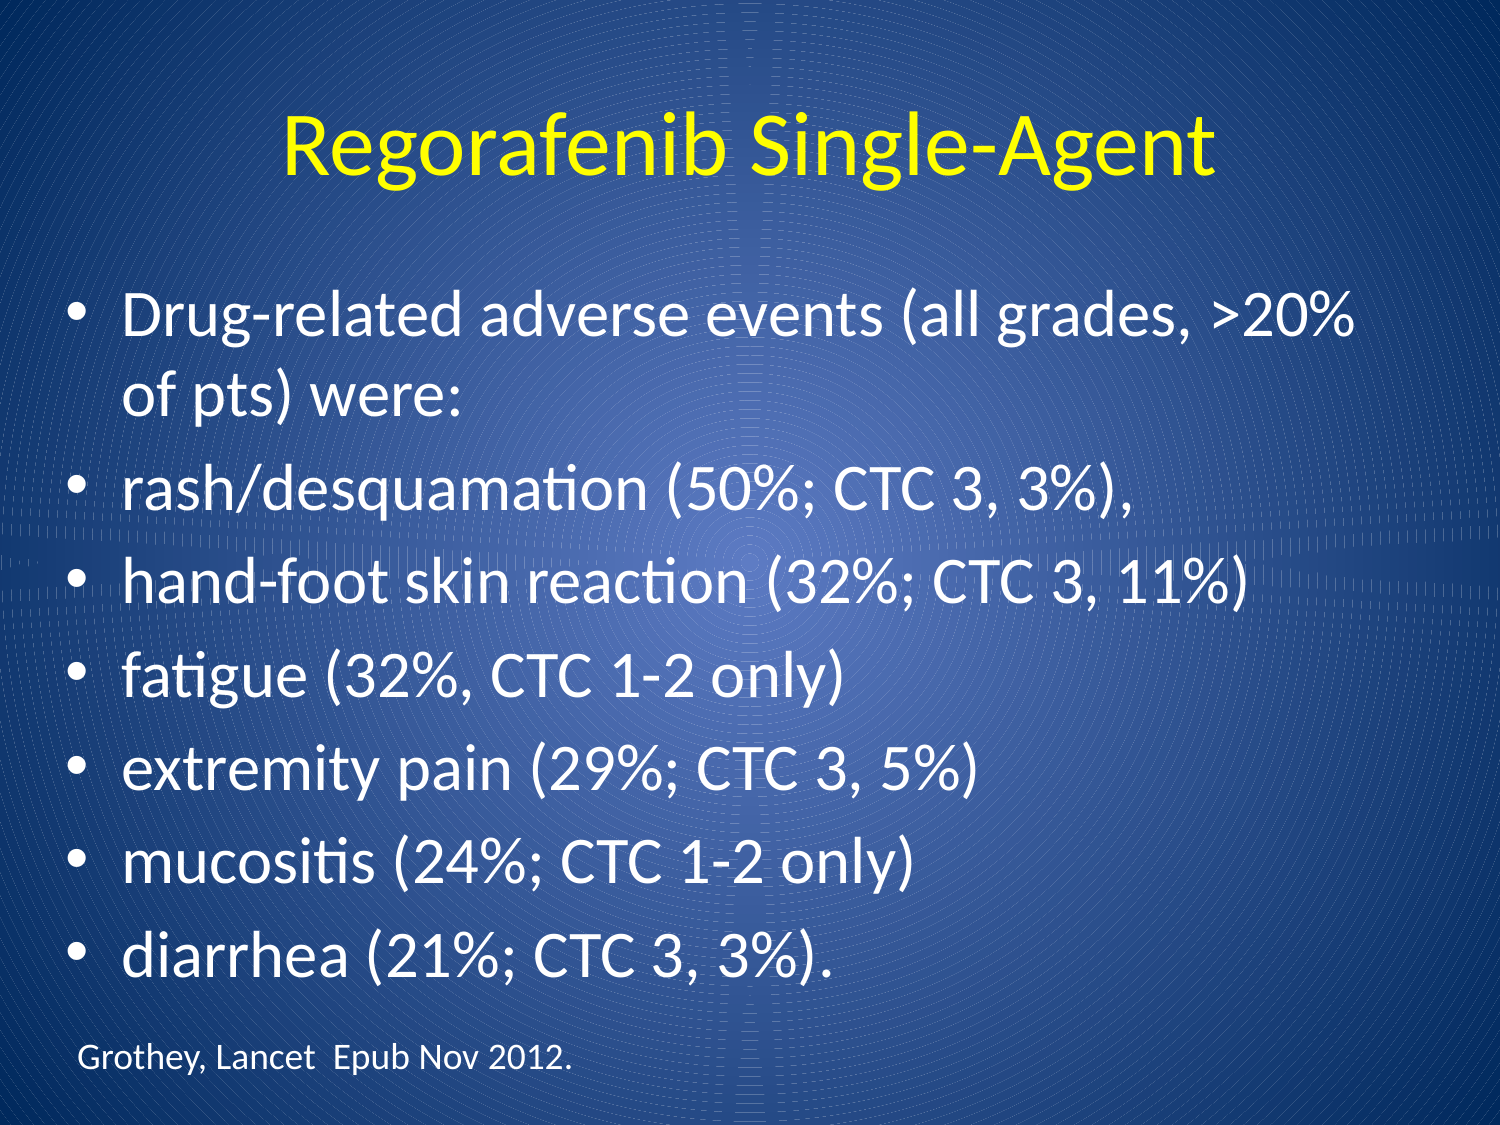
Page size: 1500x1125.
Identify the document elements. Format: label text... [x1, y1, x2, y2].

list Drug-related adverse events (all grades, >20% of pts) were: rash/desquamation (50%; CTC 3, 3%), hand-foot skin reaction (32%; CTC 3, 11%) fatigue (32%, CTC 1-2 only) extremity pain (29%; CTC 3, 5%) mucositis (24%; CTC 1-2 only) diarrhea (21%; CTC 3, 3%). [50, 262, 1400, 1005]
text_box Grothey, Lancet Epub Nov 2012. [62, 1024, 813, 1085]
title Regorafenib Single-Agent [75, 45, 1425, 233]
